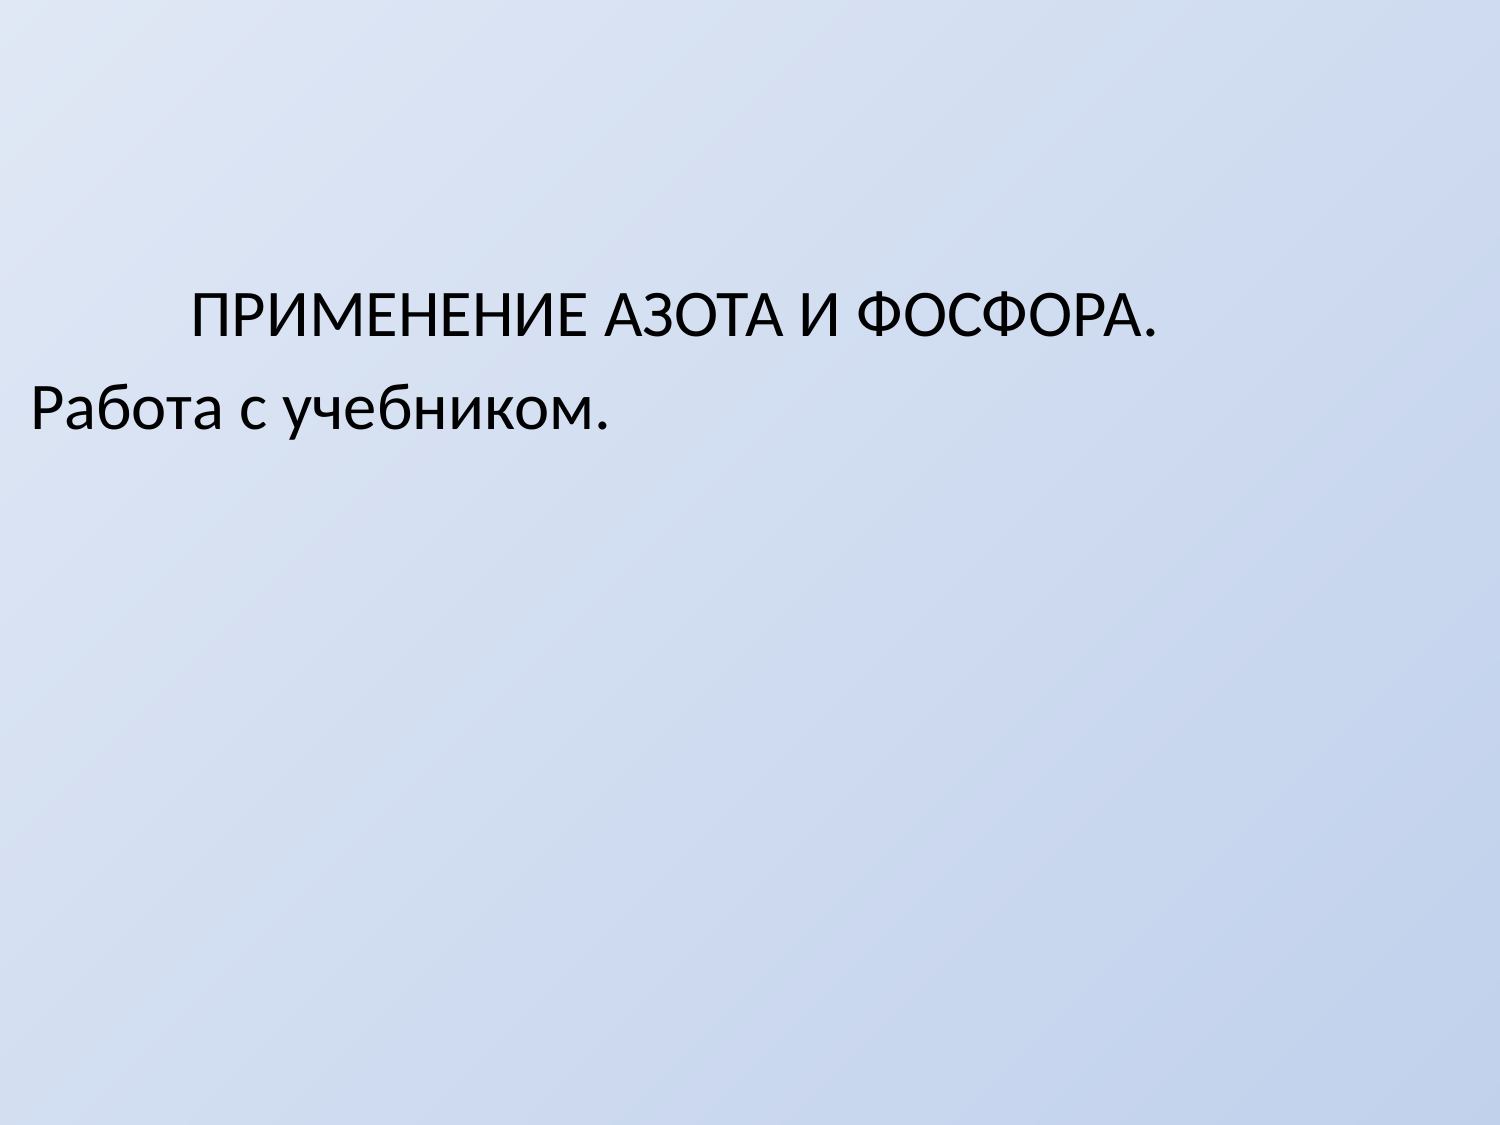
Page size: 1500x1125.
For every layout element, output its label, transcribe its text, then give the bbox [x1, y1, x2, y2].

list ПРИМЕНЕНИЕ АЗОТА И ФОСФОРА. Работа с учебником. [0, 262, 1350, 1005]
